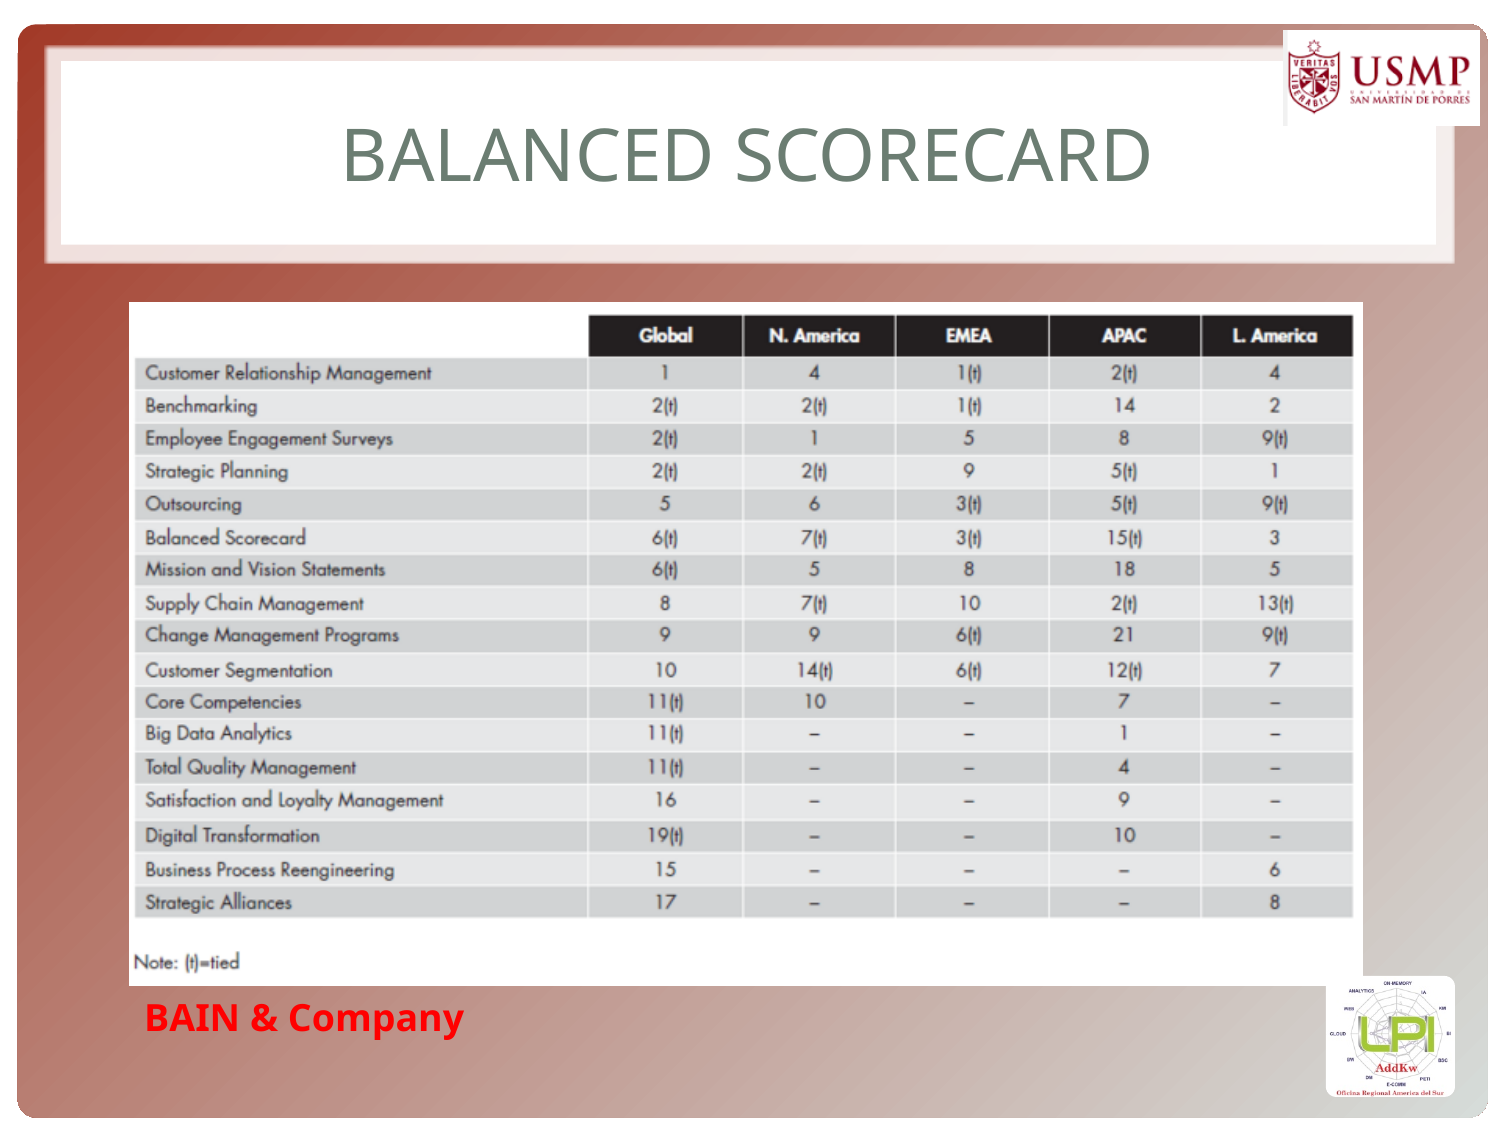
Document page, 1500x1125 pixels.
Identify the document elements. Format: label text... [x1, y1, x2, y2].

picture [129, 302, 1455, 1097]
title Balanced Scorecard [69, 66, 1425, 238]
text_box BAIN & Company [129, 986, 480, 1046]
picture [1283, 30, 1480, 126]
